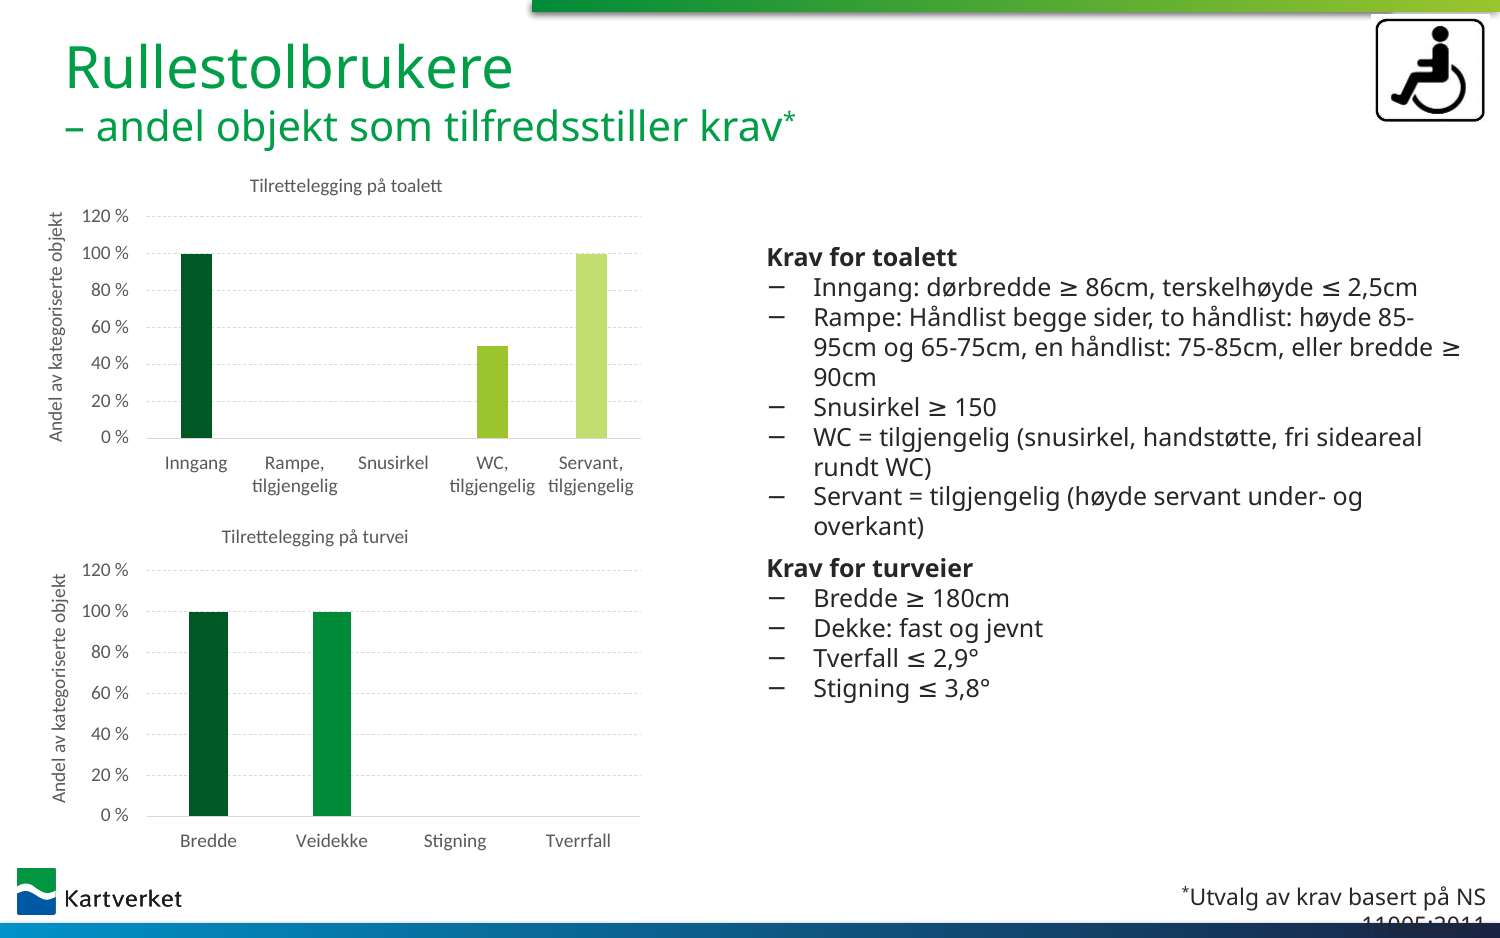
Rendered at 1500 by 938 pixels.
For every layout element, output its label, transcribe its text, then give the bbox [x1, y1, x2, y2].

text_box Krav for turveier Bredde ≥ 180cm Dekke: fast og jevnt Tverfall ≤ 2,9° Stigning ≤ 3,8° [751, 545, 1483, 710]
text_box Rullestolbrukere – andel objekt som tilfredsstiller krav* [49, 14, 1431, 158]
picture [41, 166, 652, 505]
text_box Krav for toalett Inngang: dørbredde ≥ 86cm, terskelhøyde ≤ 2,5cm Rampe: Håndlist begge sider, to håndlist: høyde 85-95cm og 65-75cm, en håndlist: 75-85cm, eller bredde ≥ 90cm Snusirkel ≥ 150 WC = tilgjengelig (snusirkel, handstøtte, fri sideareal rundt WC) Servant = tilgjengelig (høyde servant under- og overkant) [751, 234, 1483, 545]
text_box *Utvalg av krav basert på NS 11005:2011 [1068, 873, 1500, 938]
picture [1371, 13, 1491, 127]
picture [41, 520, 652, 859]
